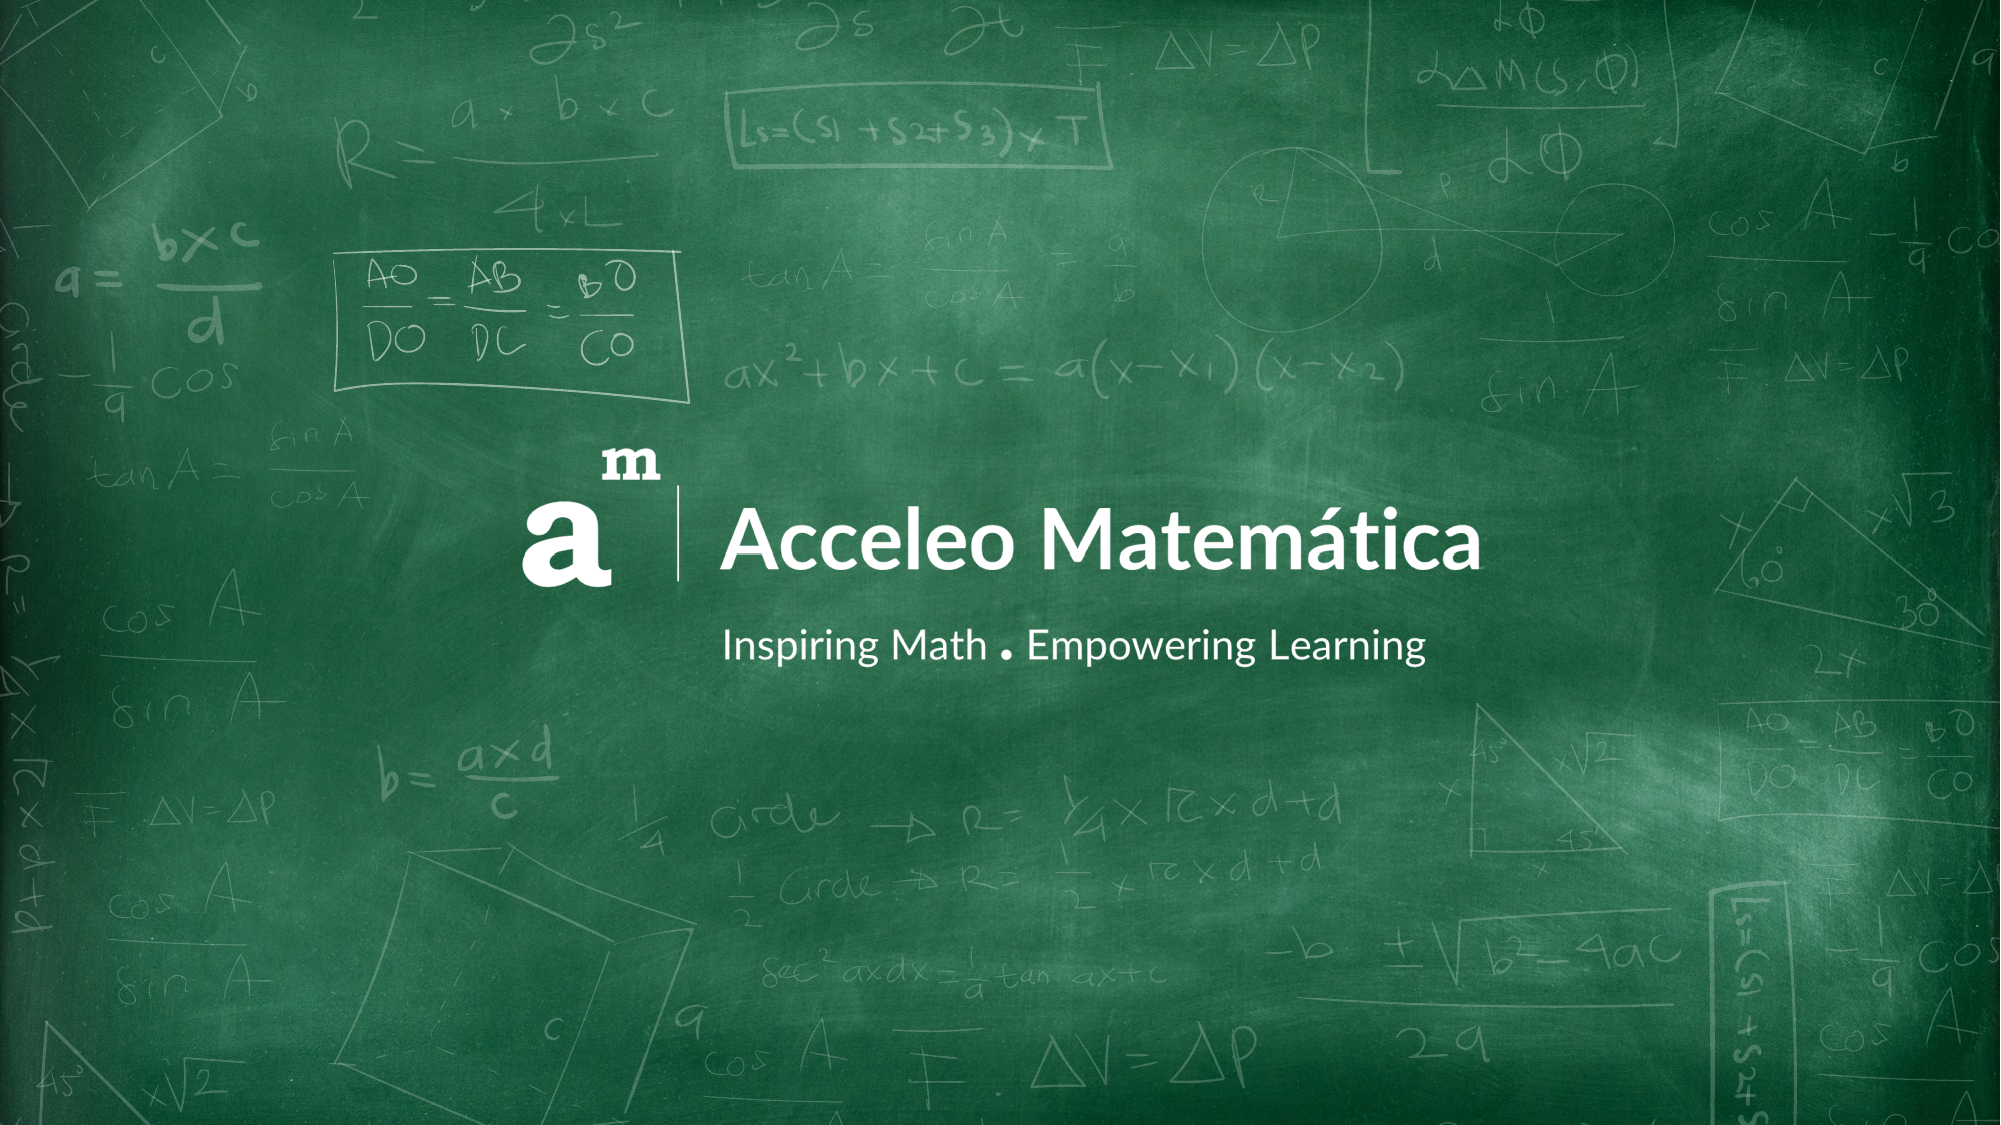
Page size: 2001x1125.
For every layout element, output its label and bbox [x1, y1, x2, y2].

text_box [0, 0, 2000, 1125]
